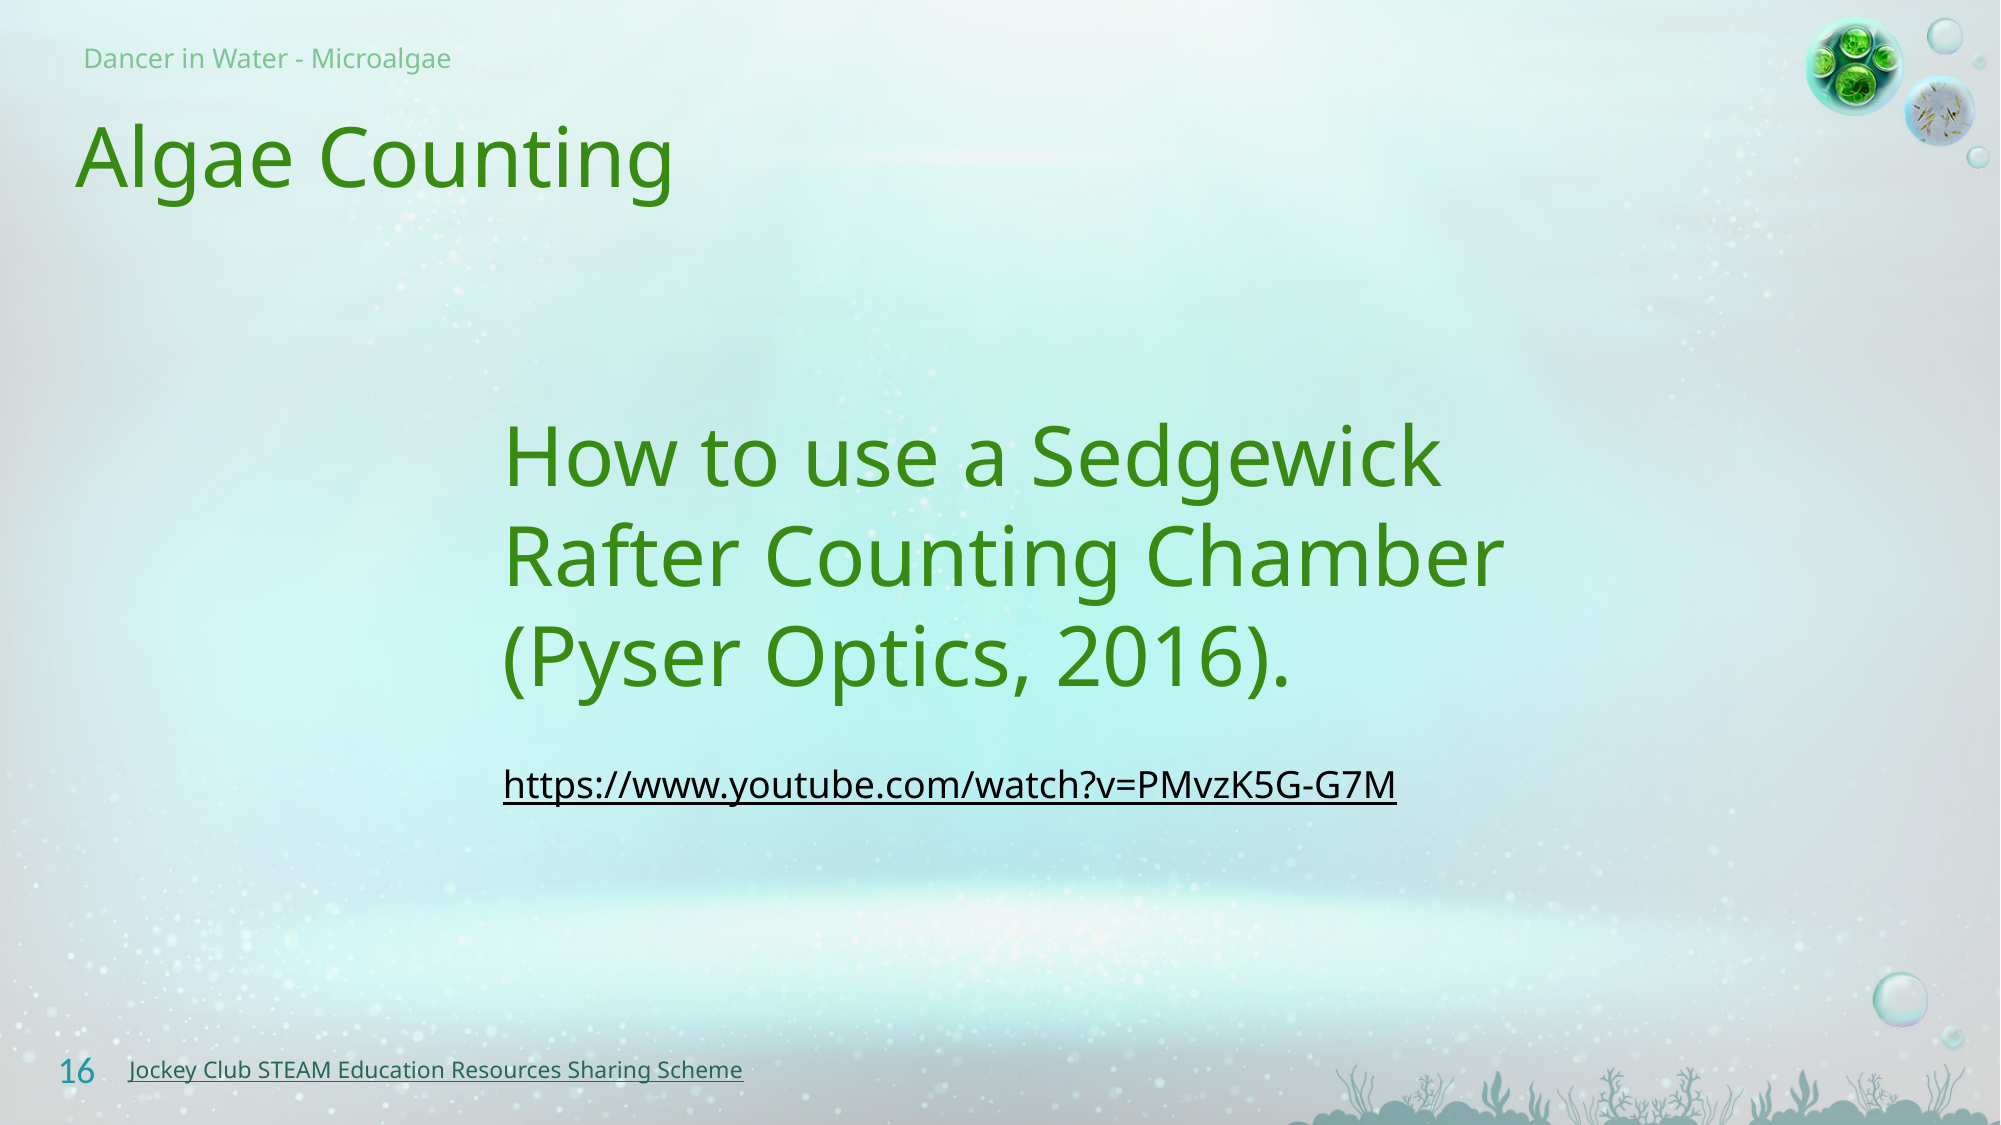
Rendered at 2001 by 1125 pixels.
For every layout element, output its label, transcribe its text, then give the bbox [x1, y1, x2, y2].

slide_number 16 [35, 1038, 118, 1099]
picture [0, 0, 2001, 1125]
text_box https://www.youtube.com/watch?v=PMvzK5G-G7M [488, 754, 1579, 820]
title Algae Counting [61, 96, 1571, 229]
text_box How to use a Sedgewick Rafter Counting Chamber (Pyser Optics, 2016). [488, 395, 1648, 711]
